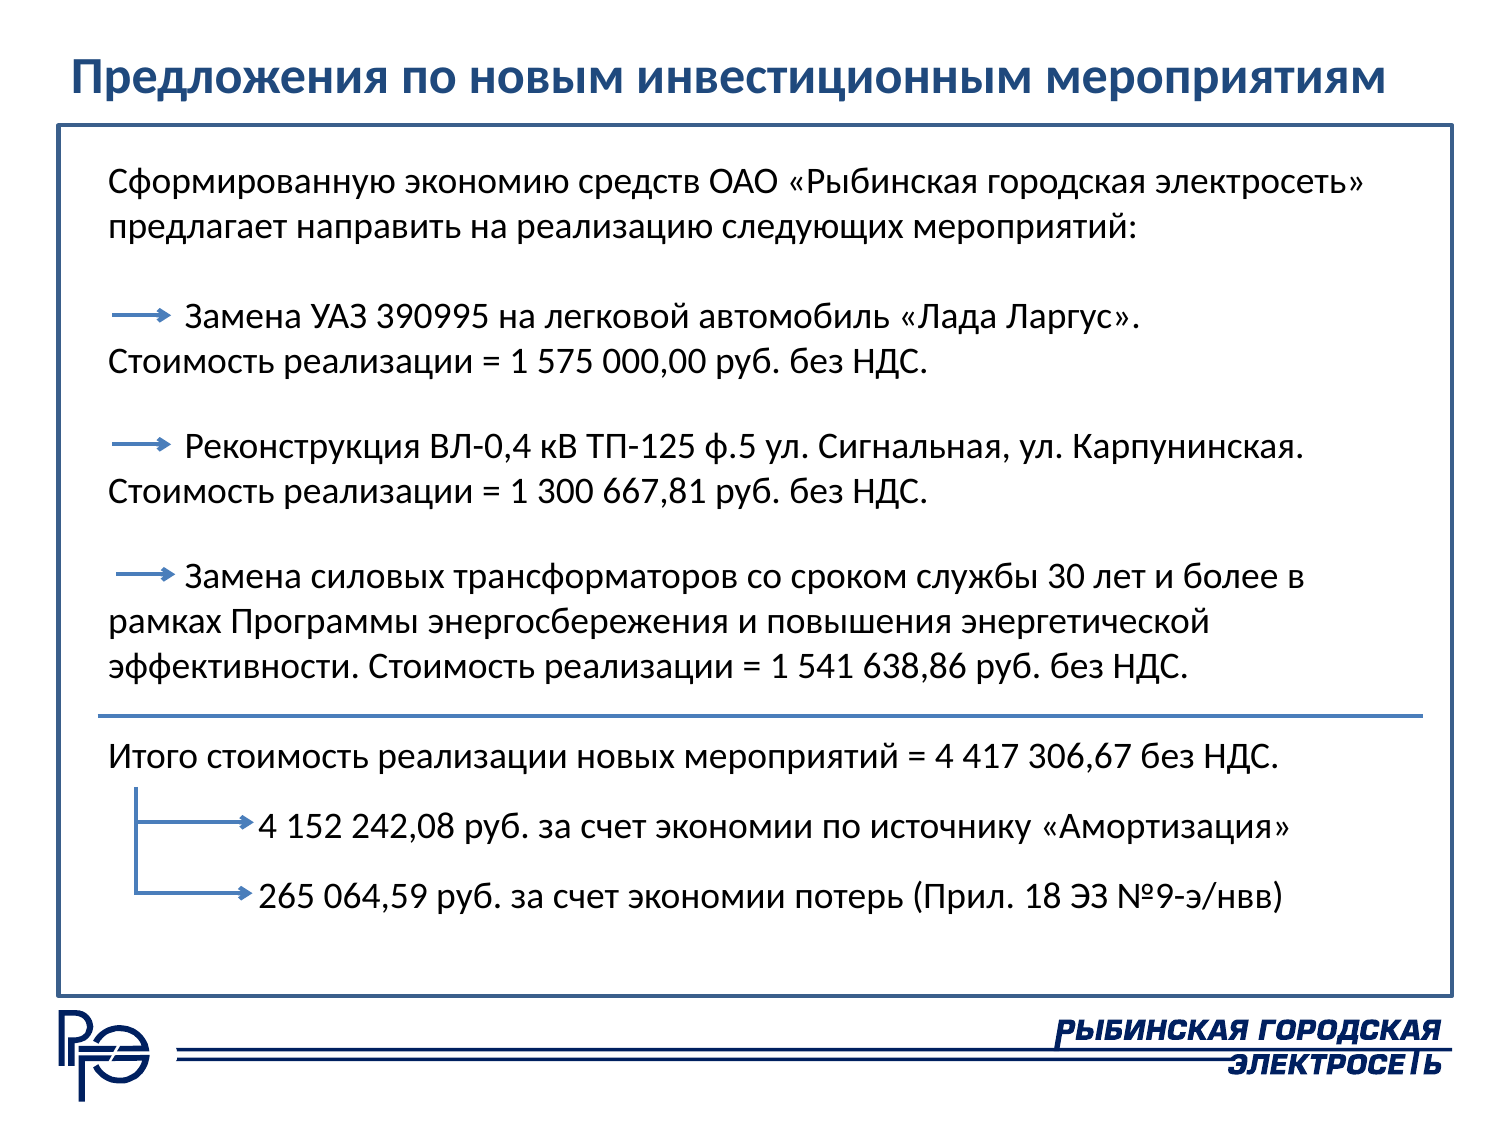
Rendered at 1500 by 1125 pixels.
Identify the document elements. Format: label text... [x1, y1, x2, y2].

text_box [58, 1009, 1453, 1102]
text_box Сформированную экономию средств ОАО «Рыбинская городская электросеть» предлагает направить на реализацию следующих мероприятий: Замена УАЗ 390995 на легковой автомобиль «Лада Ларгус». Стоимость реализации = 1 575 000,00 руб. без НДС. Реконструкция ВЛ-0,4 кВ ТП-125 ф.5 ул. Сигнальная, ул. Карпунинская. Стоимость реализации = 1 300 667,81 руб. без НДС. Замена силовых трансформаторов со сроком службы 30 лет и более в рамках Программы энергосбережения и повышения энергетической эффективности. Стоимость реализации = 1 541 638,86 руб. без НДС. Итого стоимость реализации новых мероприятий = 4 417 306,67 без НДС. 4 152 242,08 руб. за счет экономии по источнику «Амортизация» 265 064,59 руб. за счет экономии потерь (Прил. 18 ЭЗ №9-э/нвв) [93, 148, 1424, 969]
text_box Предложения по новым инвестиционным мероприятиям [54, 19, 1405, 126]
text_box [56, 123, 1454, 998]
